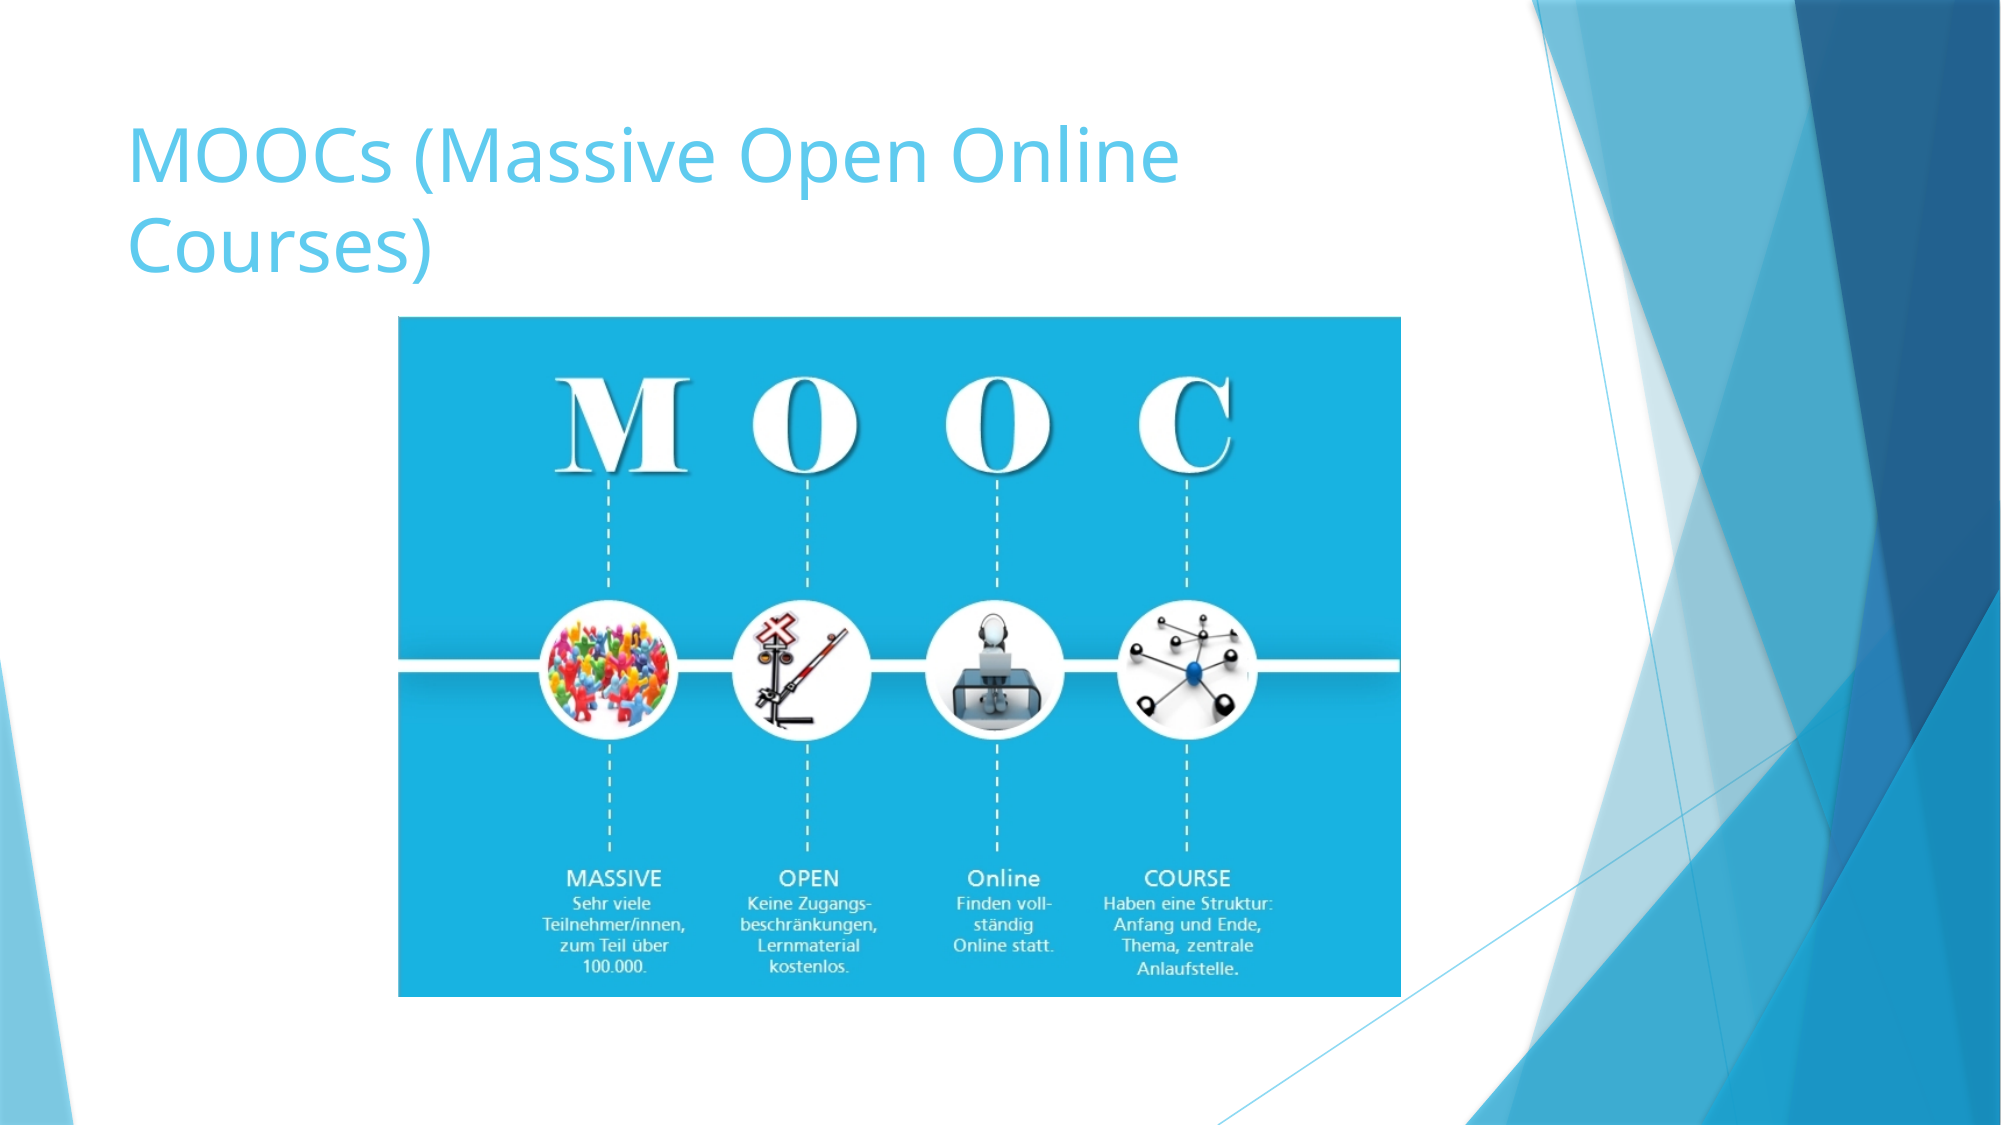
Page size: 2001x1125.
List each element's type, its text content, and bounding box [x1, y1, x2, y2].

title MOOCs (Massive Open Online Courses) [111, 99, 1522, 317]
picture [397, 316, 1402, 998]
